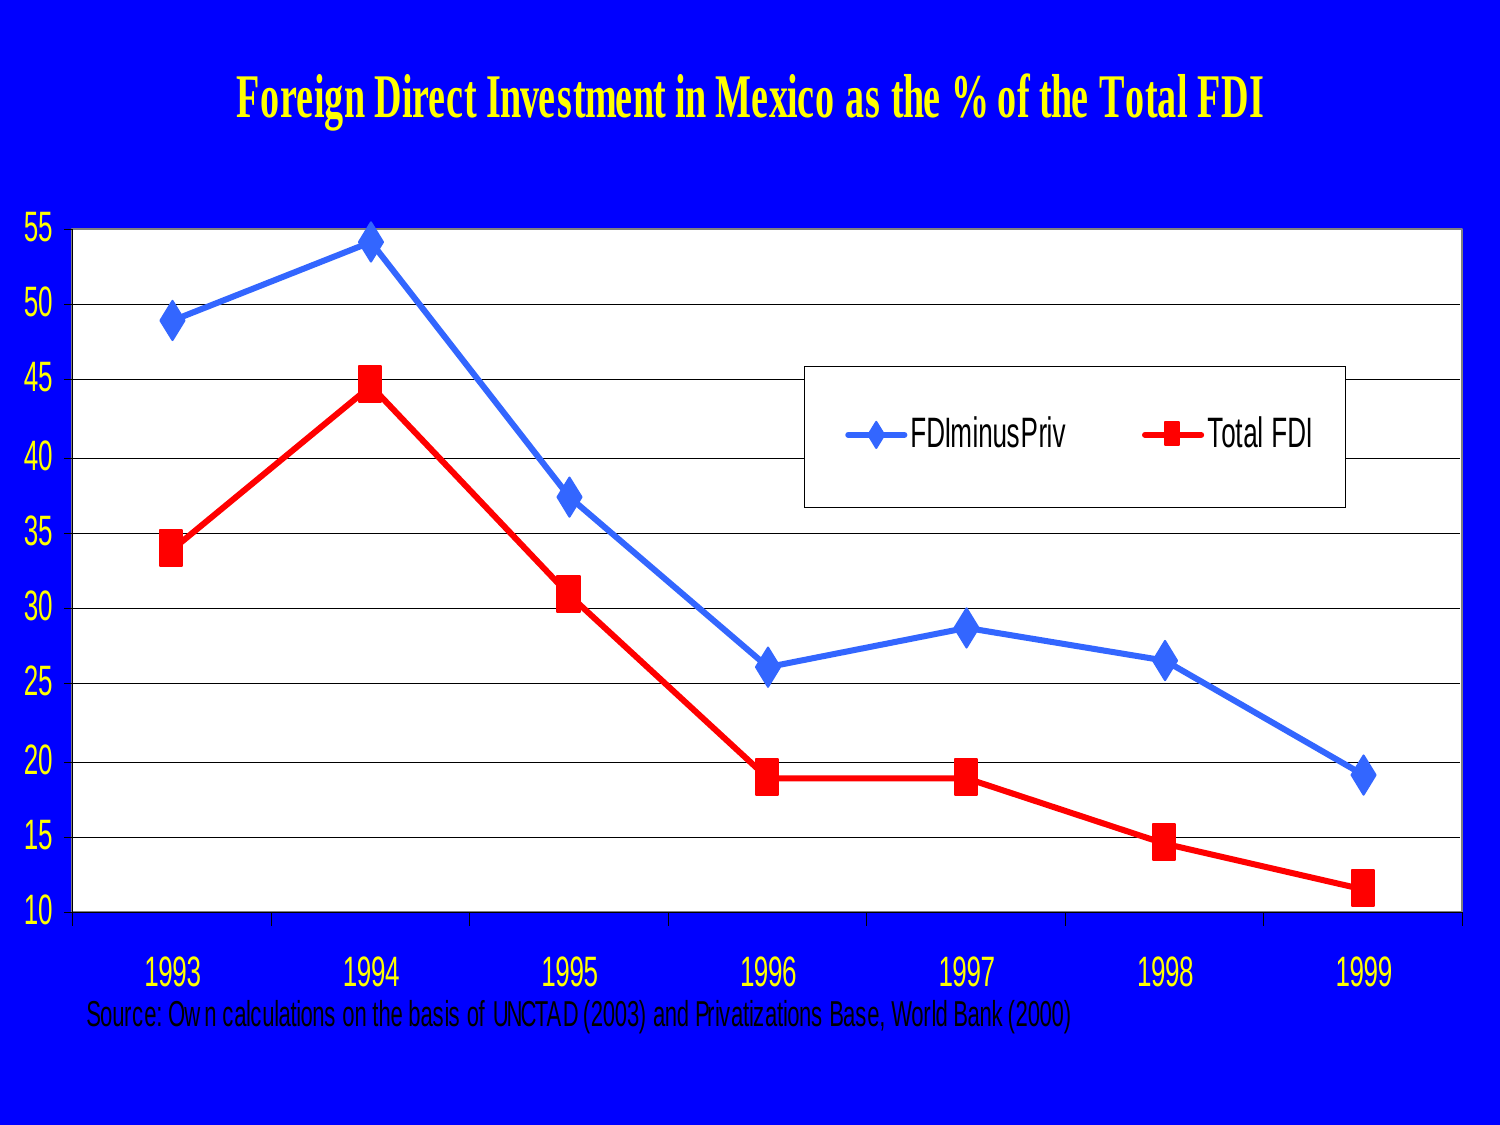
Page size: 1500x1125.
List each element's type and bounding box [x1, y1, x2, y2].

text_box [0, 0, 1500, 1125]
